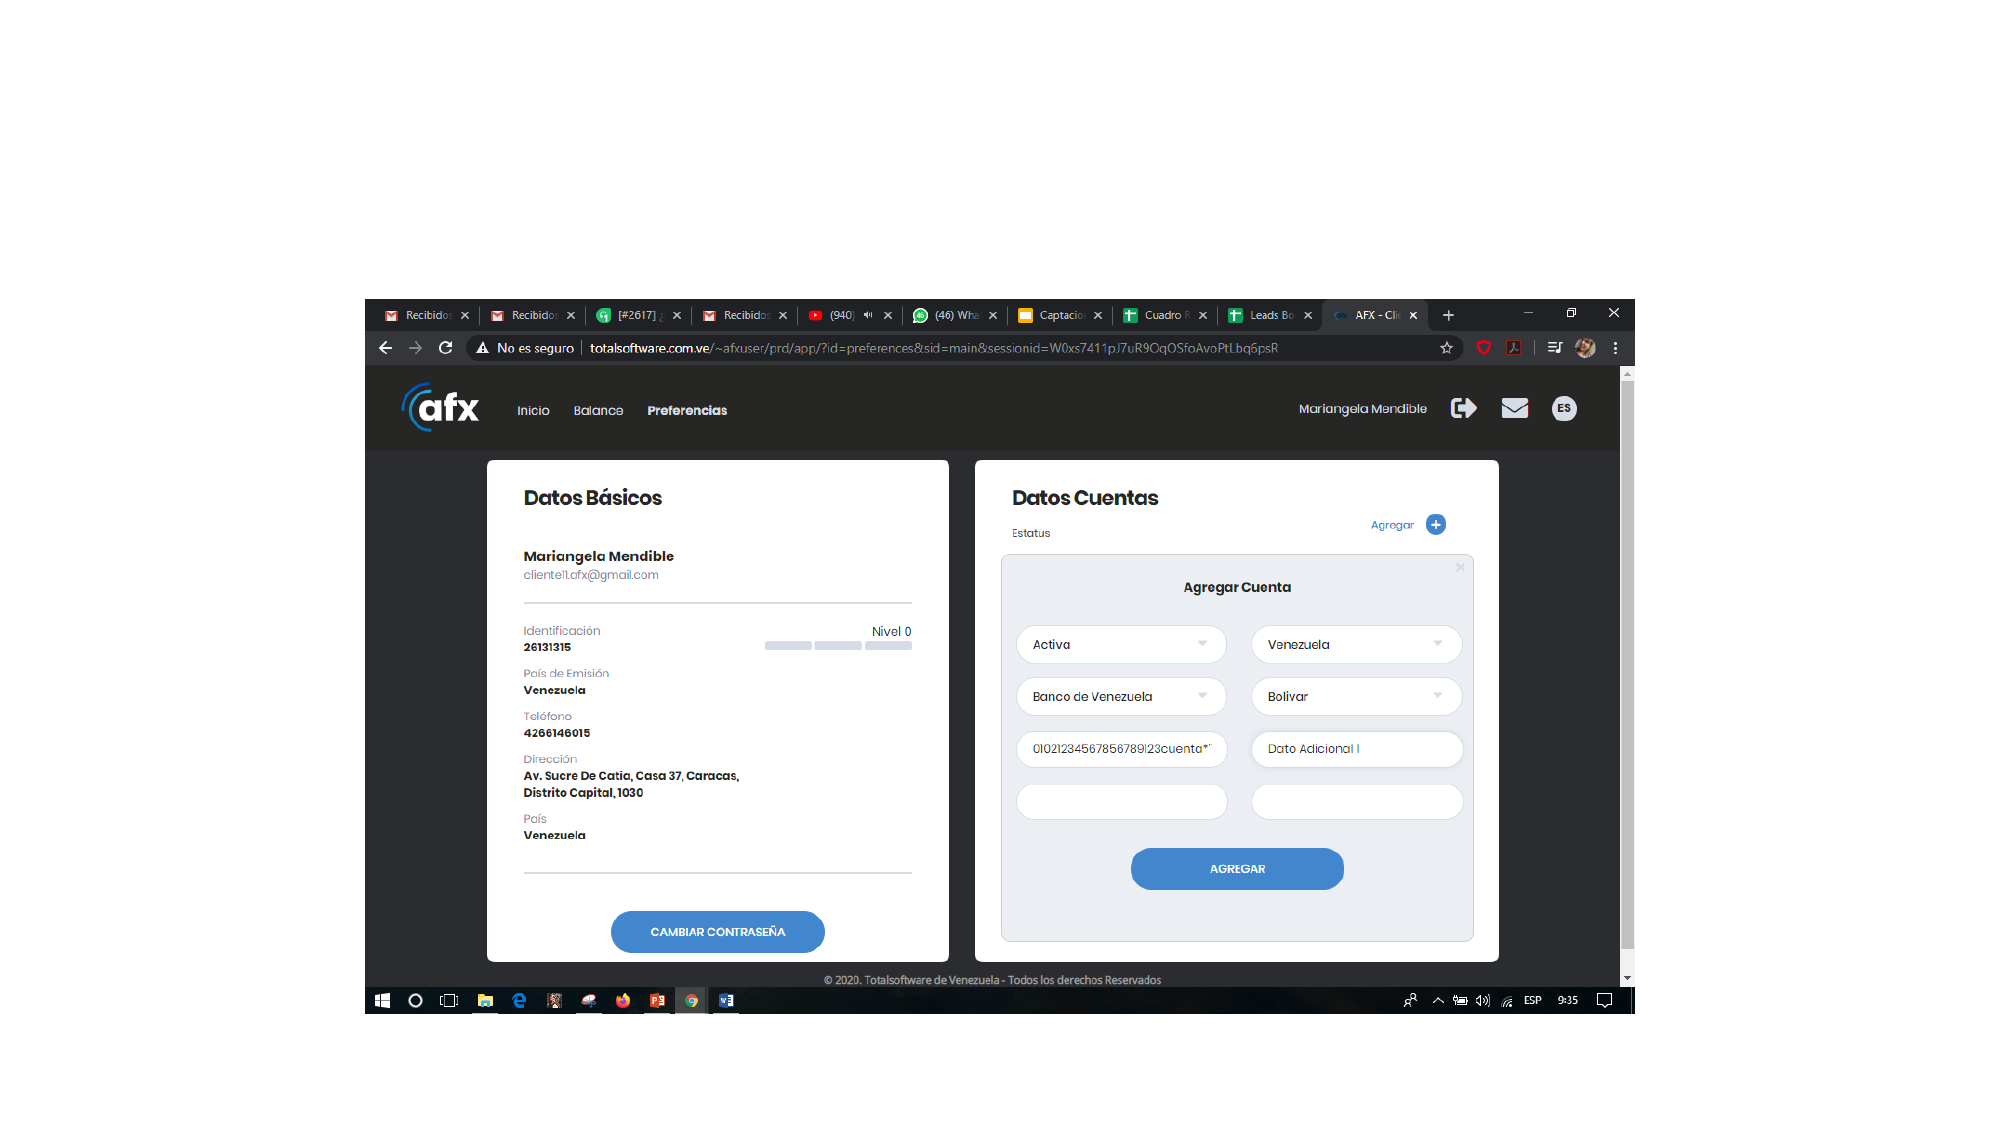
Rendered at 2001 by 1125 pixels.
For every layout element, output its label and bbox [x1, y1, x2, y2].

list [365, 299, 1635, 1014]
